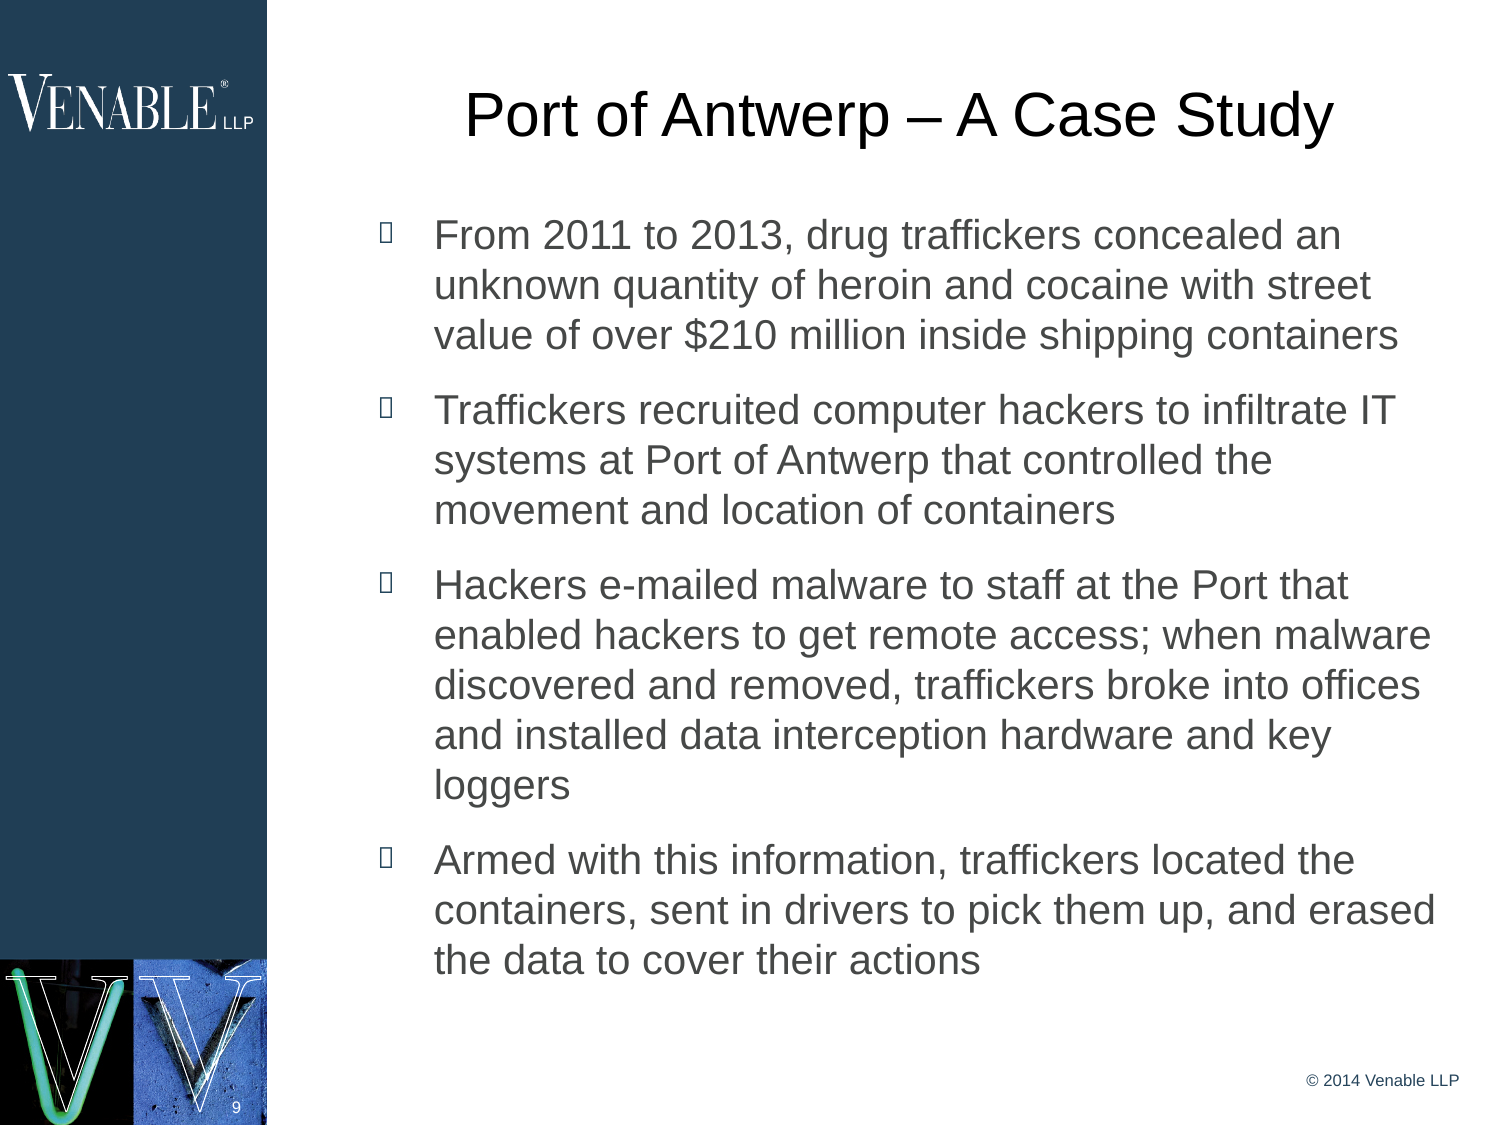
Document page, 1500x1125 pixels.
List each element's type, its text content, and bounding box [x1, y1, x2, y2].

list From 2011 to 2013, drug traffickers concealed an unknown quantity of heroin and cocaine with street value of over $210 million inside shipping containers Traffickers recruited computer hackers to infiltrate IT systems at Port of Antwerp that controlled the movement and location of containers Hackers e-mailed malware to staff at the Port that enabled hackers to get remote access; when malware discovered and removed, traffickers broke into offices and installed data interception hardware and key loggers Armed with this information, traffickers located the containers, sent in drivers to pick them up, and erased the data to cover their actions [362, 200, 1463, 1000]
footer © 2014 Venable LLP [999, 1062, 1475, 1100]
title Port of Antwerp – A Case Study [350, 87, 1450, 238]
picture [8, 74, 253, 132]
picture [0, 959, 267, 1125]
